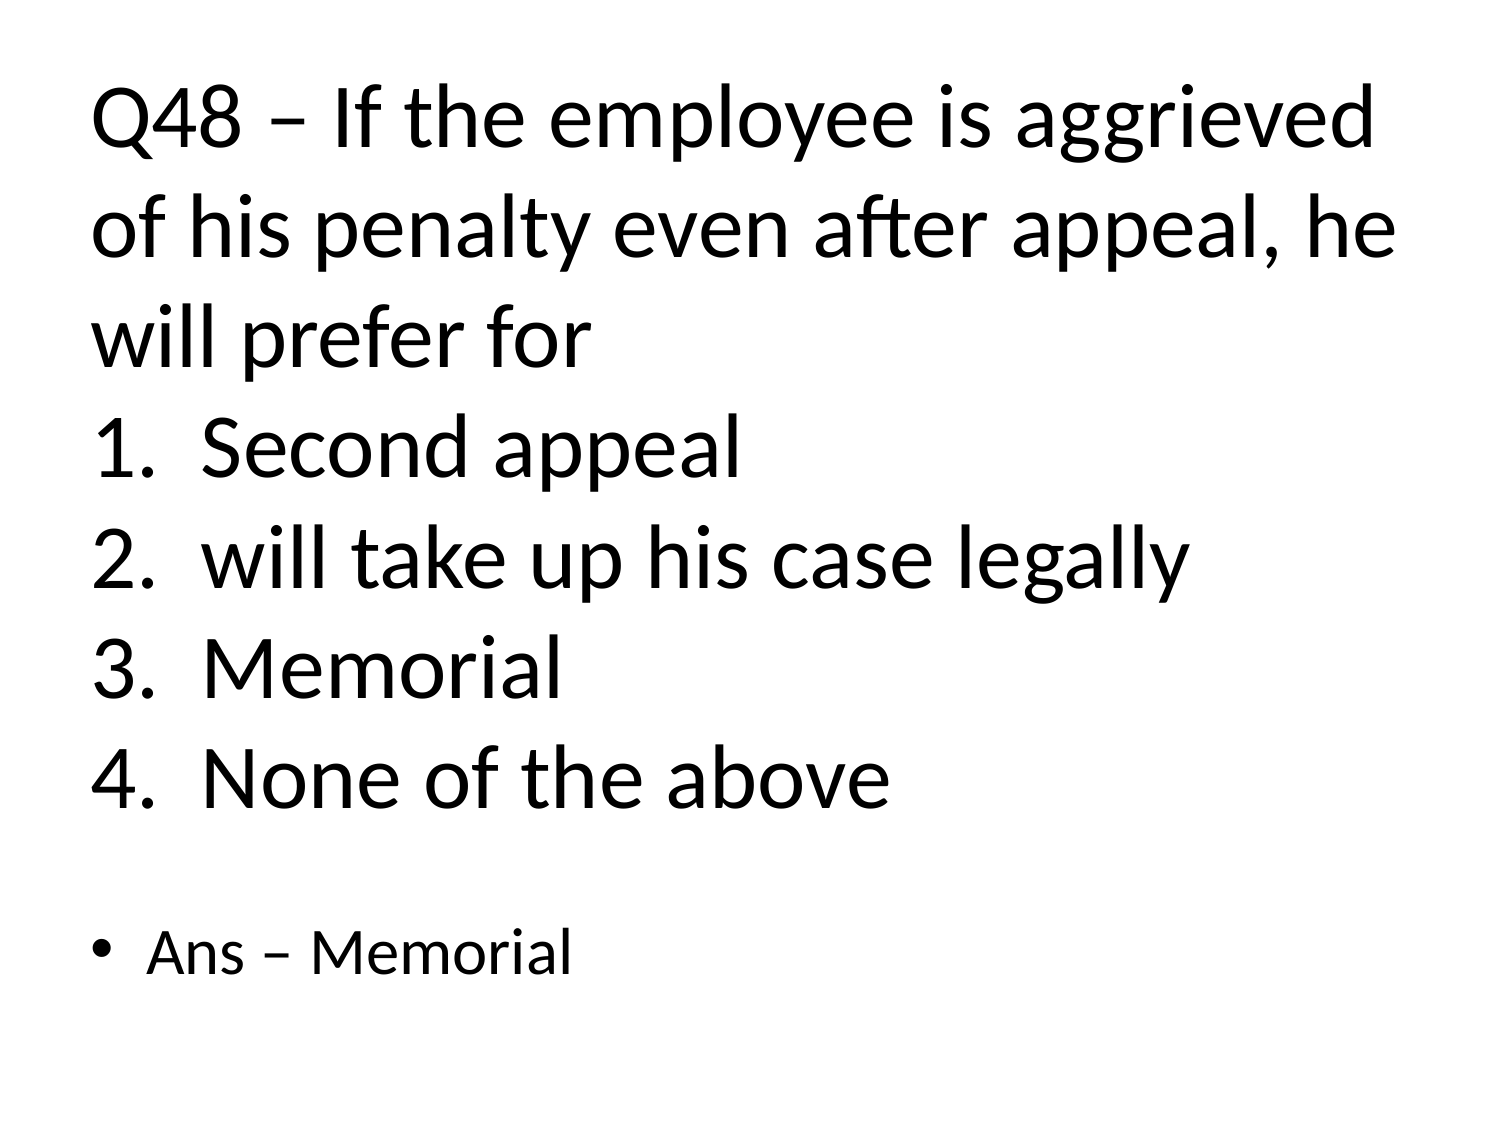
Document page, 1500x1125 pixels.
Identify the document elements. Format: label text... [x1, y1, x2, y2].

title Q48 – If the employee is aggrieved of his penalty even after appeal, he will prefer for 1. Second appeal 2. will take up his case legally 3. Memorial 4. None of the above [75, 45, 1425, 838]
list Ans – Memorial [75, 900, 1425, 1005]
